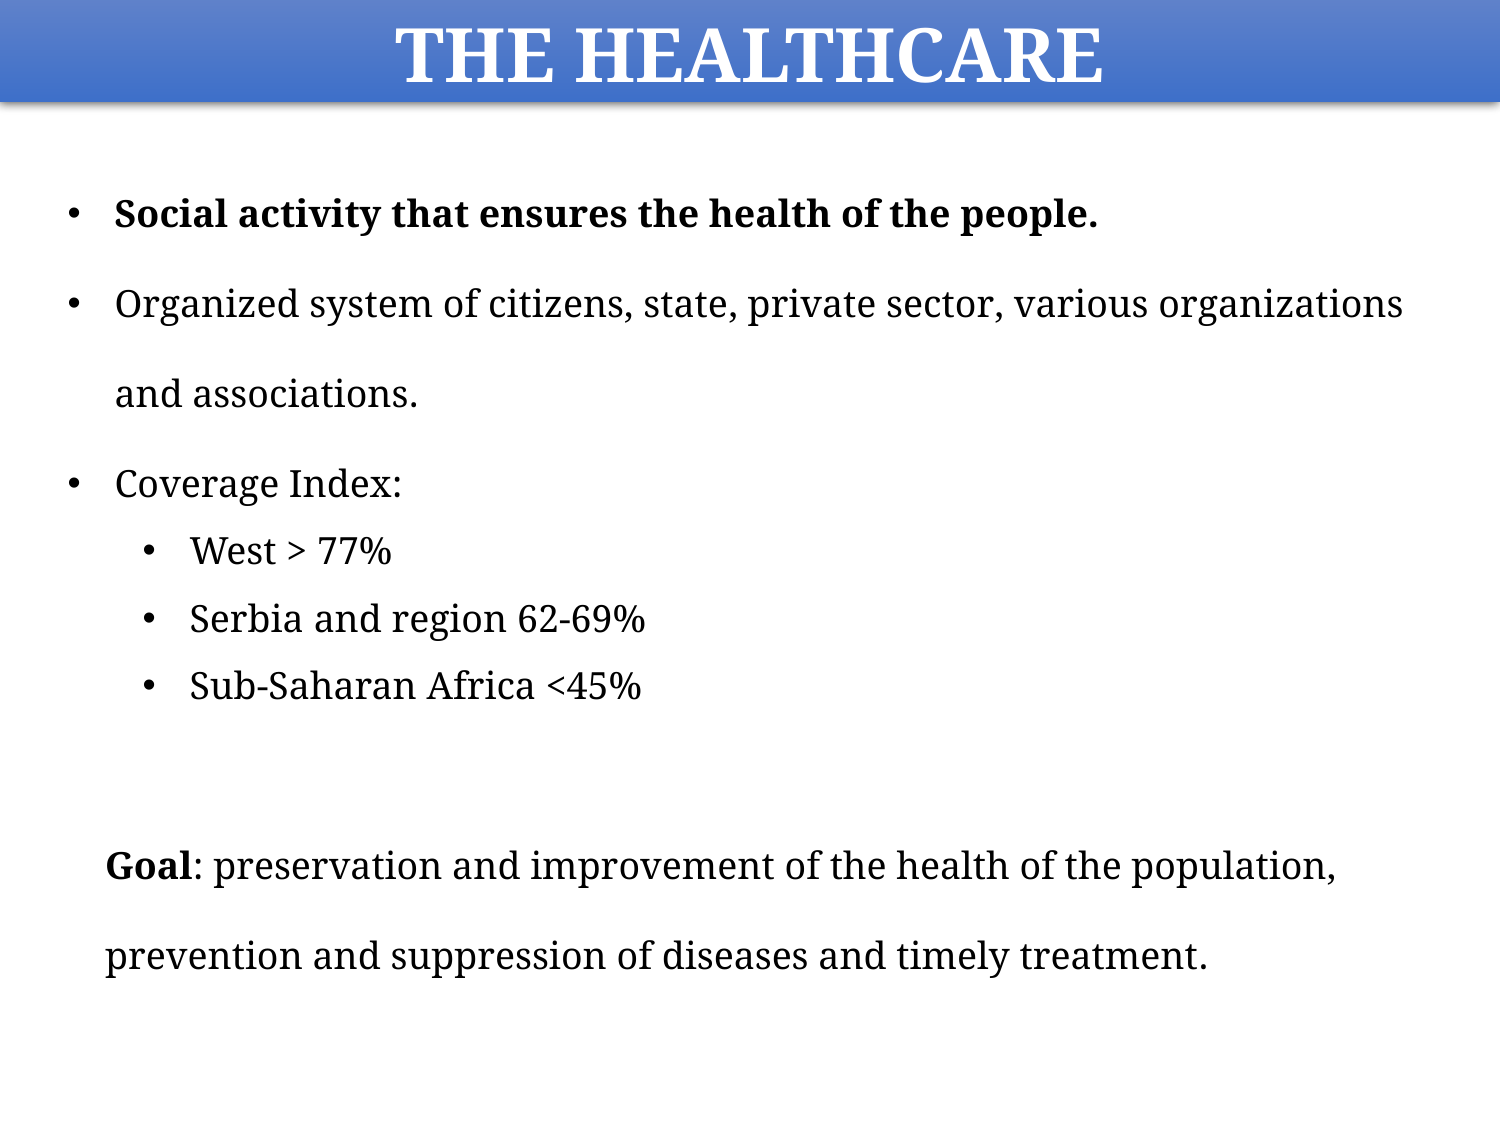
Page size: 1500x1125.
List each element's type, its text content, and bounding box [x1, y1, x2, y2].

text_box Social activity that ensures the health of the people. Organized system of citizens, state, private sector, various organizations and associations. Coverage Index: West > 77% Serbia and region 62-69% Sub-Saharan Africa <45% Goal: preservation and improvement of the health of the population, prevention and suppression of diseases and timely treatment. [53, 137, 1458, 985]
text_box THE HEALTHCARE [0, 0, 1500, 102]
